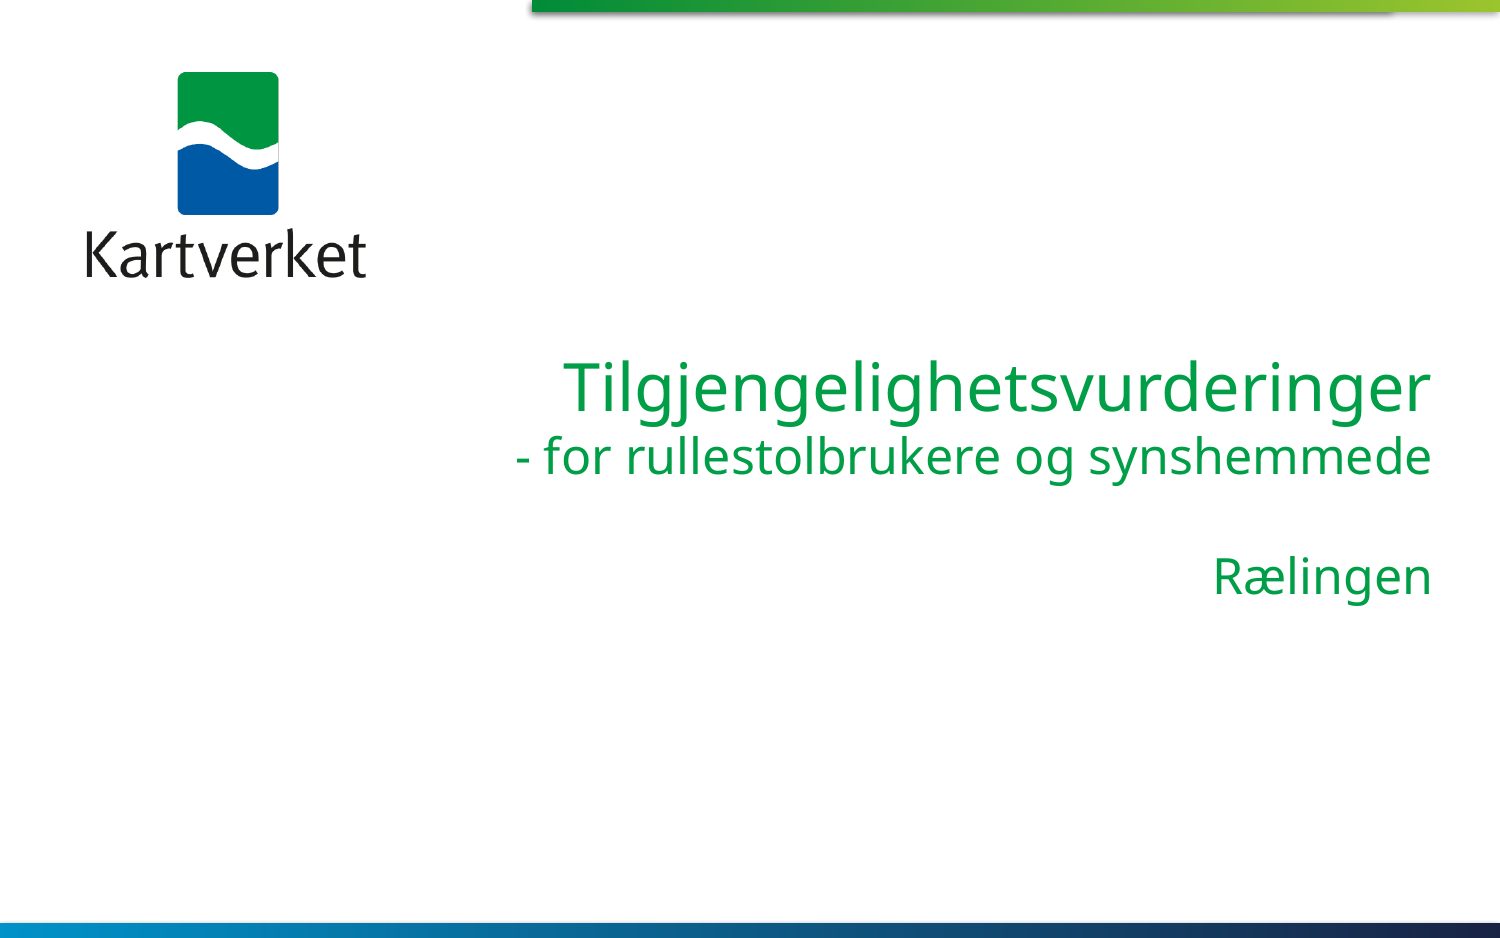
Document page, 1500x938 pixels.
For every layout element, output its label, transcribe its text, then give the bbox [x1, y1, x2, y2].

text_box Tilgjengelighetsvurderinger - for rullestolbrukere og synshemmede Rælingen [66, 337, 1449, 613]
